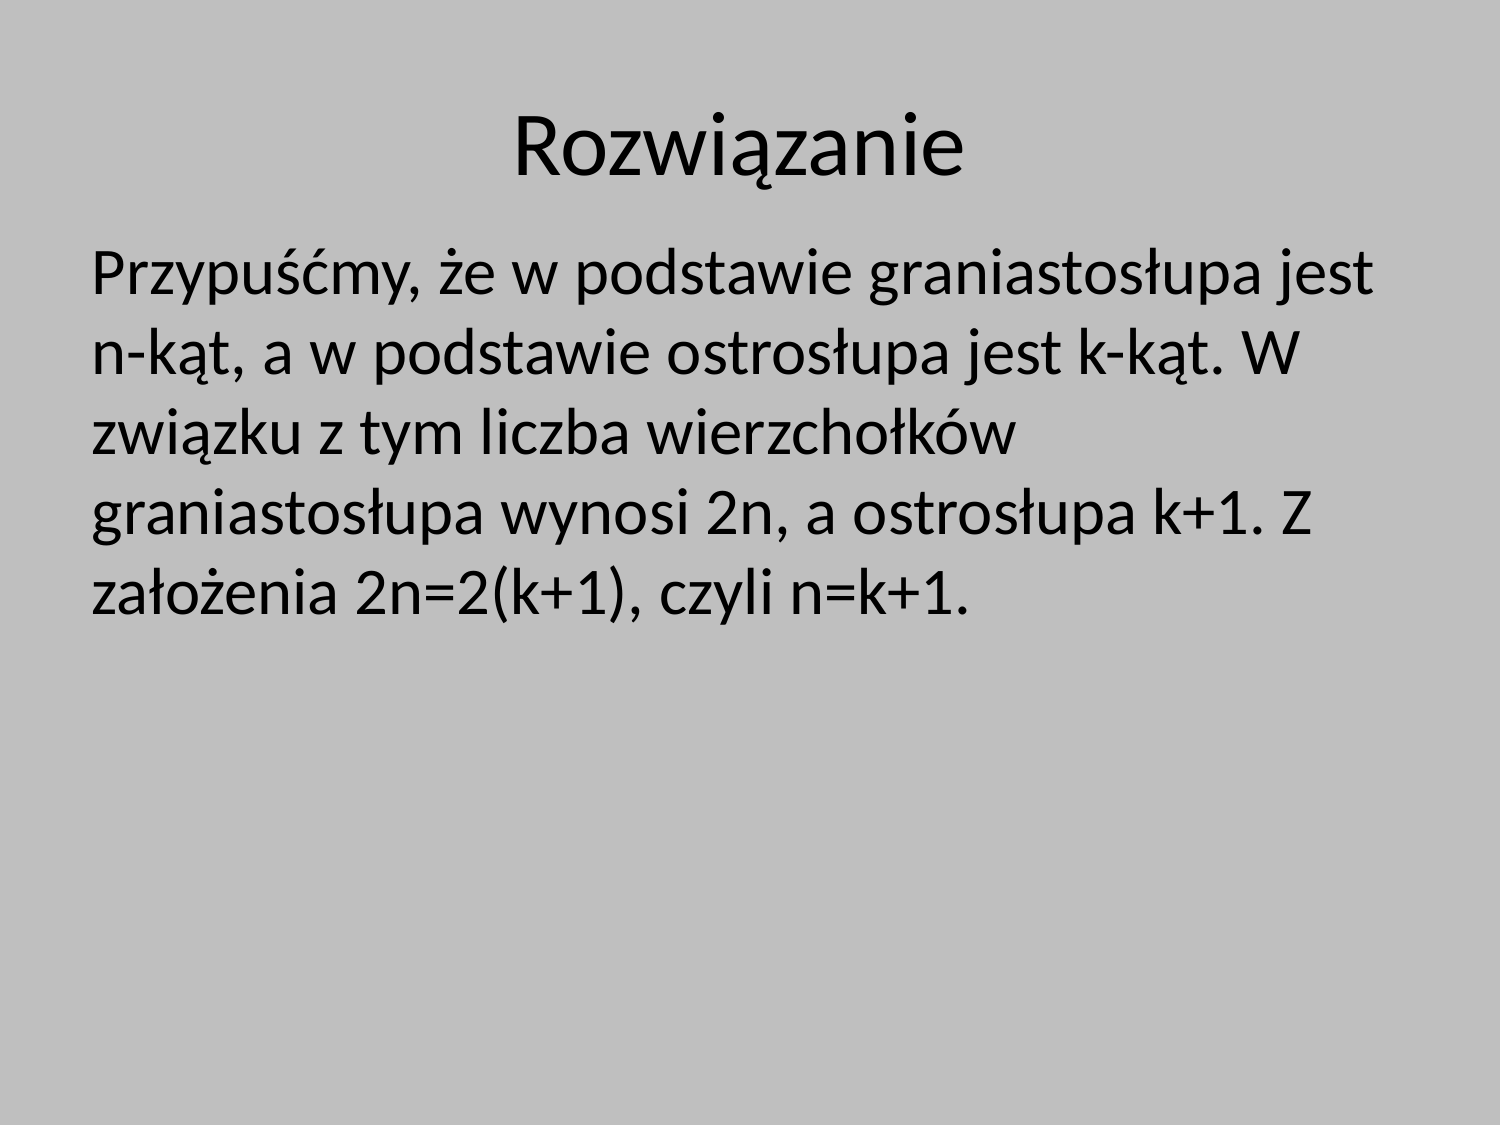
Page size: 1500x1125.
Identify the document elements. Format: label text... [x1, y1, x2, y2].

list Przypuśćmy, że w podstawie graniastosłupa jest n-kąt, a w podstawie ostrosłupa jest k-kąt. W związku z tym liczba wierzchołków graniastosłupa wynosi 2n, a ostrosłupa k+1. Z założenia 2n=2(k+1), czyli n=k+1. [76, 219, 1427, 1106]
title Rozwiązanie [75, 45, 1425, 233]
